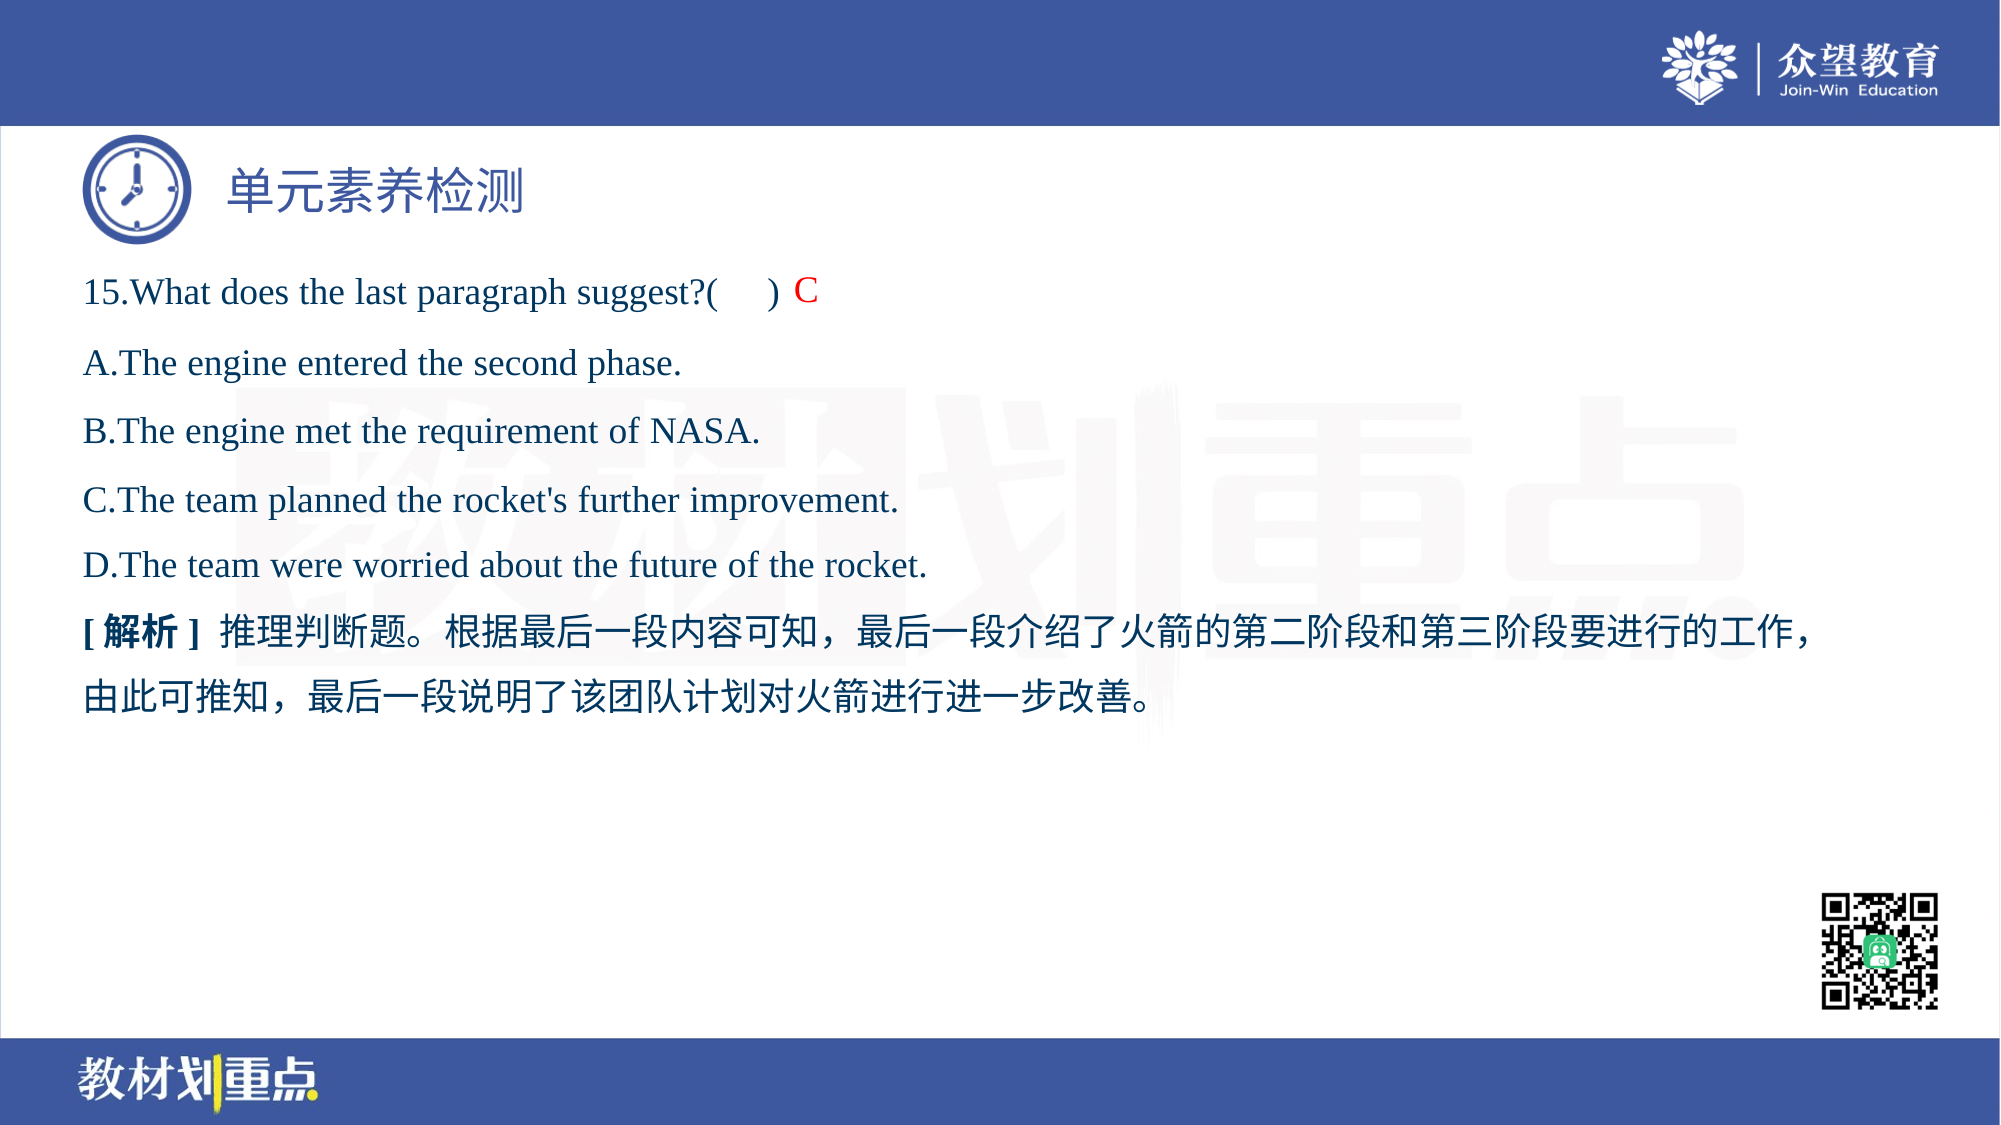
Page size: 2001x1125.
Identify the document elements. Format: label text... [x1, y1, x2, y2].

text_box 15.What does the last paragraph suggest?( ) [82, 247, 1817, 306]
text_box C [780, 245, 833, 304]
picture [0, 0, 2000, 1125]
text_box A.The engine entered the second phase. B.The engine met the requirement of NASA. C.The team planned the rocket's further improvement. D.The team were worried about the future of the rocket. [82, 313, 1817, 578]
text_box [解析] 推理判断题。根据最后一段内容可知，最后一段介绍了火箭的第二阶段和第三阶段要进行的工作， 由此可推知，最后一段说明了该团队计划对火箭进行进一步改善。 [82, 584, 1817, 712]
